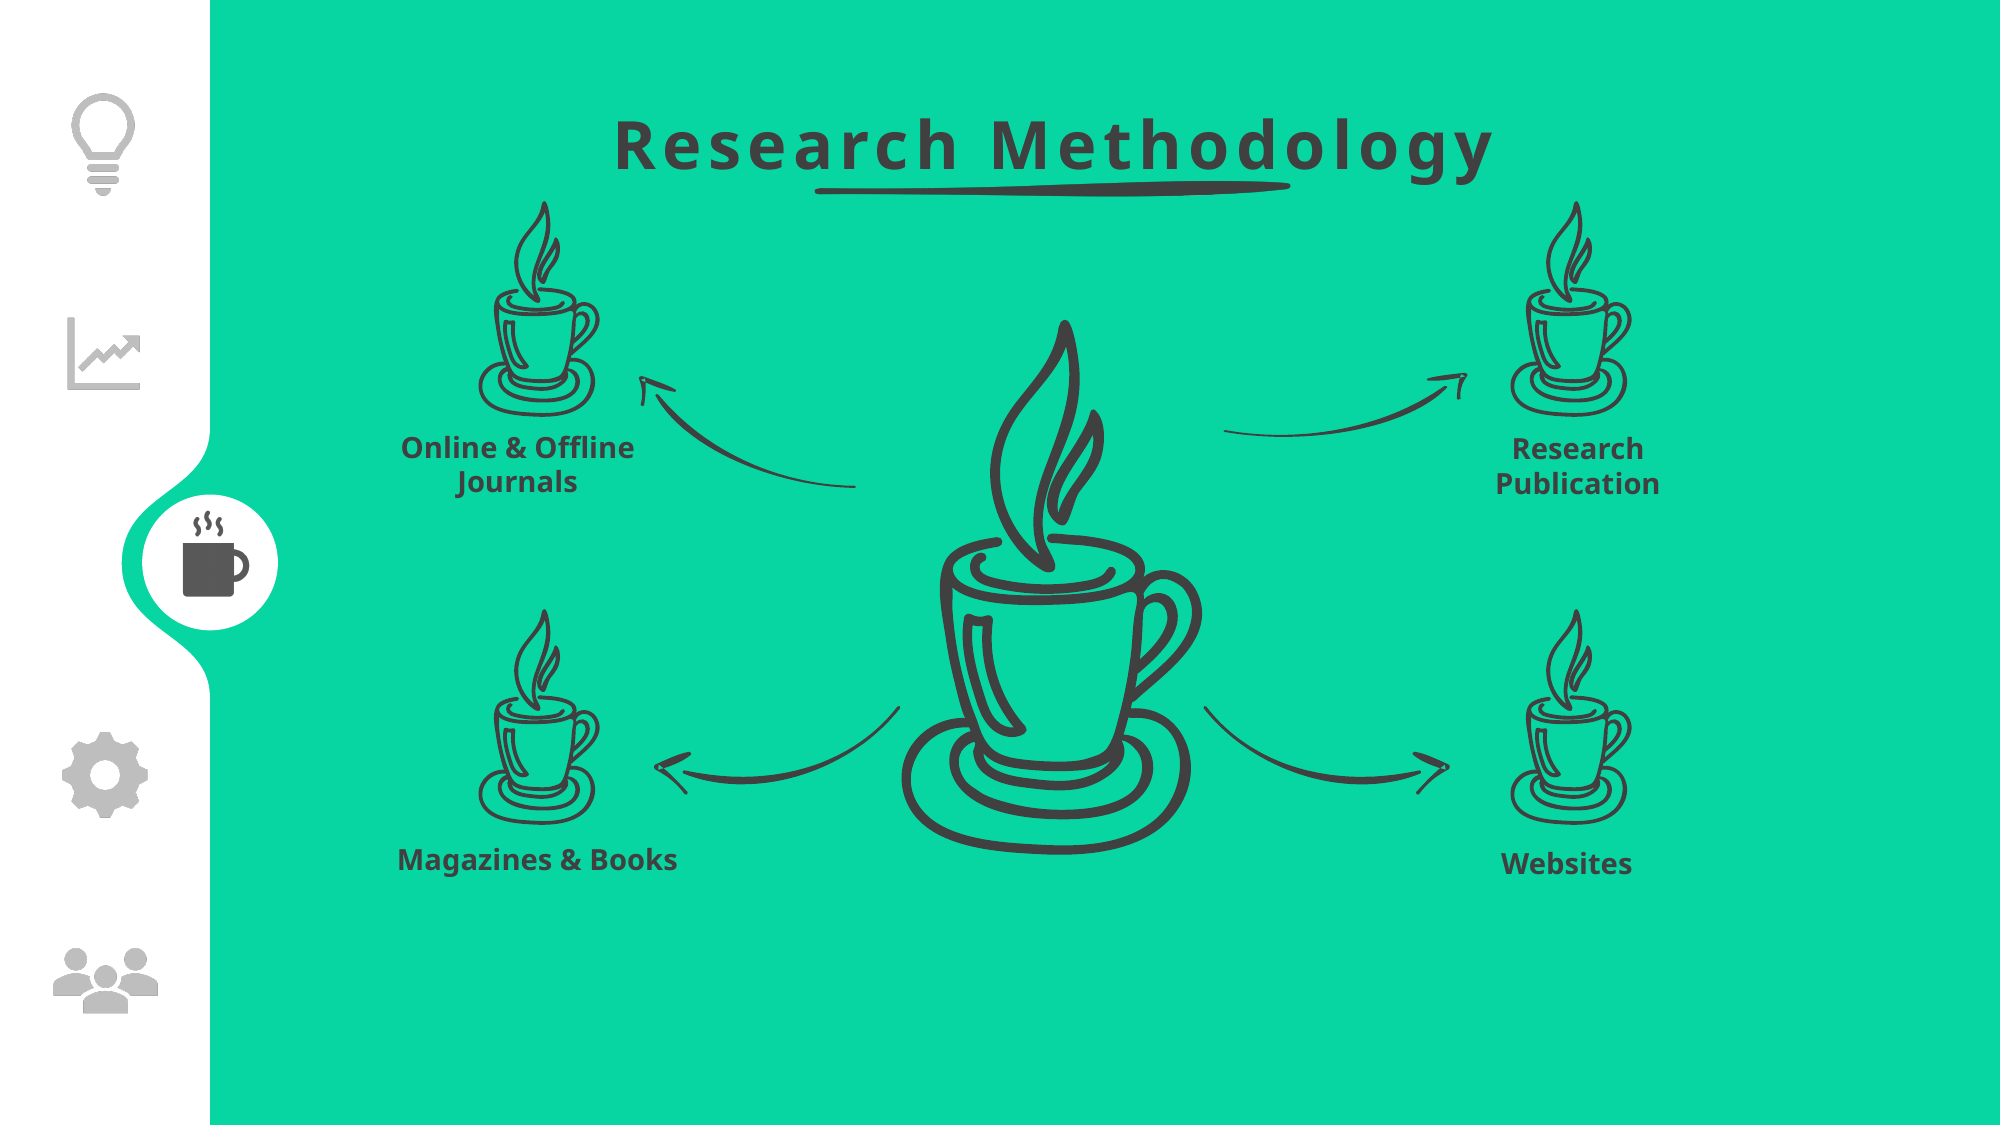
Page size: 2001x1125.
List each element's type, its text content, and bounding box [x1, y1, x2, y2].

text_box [1225, 363, 1466, 443]
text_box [632, 389, 862, 476]
text_box Magazines & Books [382, 834, 694, 884]
picture [45, 921, 165, 1040]
picture [59, 502, 161, 605]
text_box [478, 609, 600, 825]
picture [45, 86, 161, 203]
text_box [1214, 674, 1438, 802]
text_box Research Publication [1465, 422, 1691, 508]
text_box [478, 201, 600, 417]
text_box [666, 674, 889, 802]
text_box Websites [1486, 837, 1648, 888]
text_box Online & Offline Journals [331, 421, 704, 507]
text_box Research Methodology [597, 95, 1509, 191]
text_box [901, 319, 1203, 855]
picture [45, 715, 165, 835]
picture [814, 172, 1291, 209]
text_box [142, 494, 278, 631]
picture [52, 303, 154, 404]
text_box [1510, 609, 1632, 825]
text_box [0, 0, 211, 1125]
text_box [1510, 201, 1632, 417]
